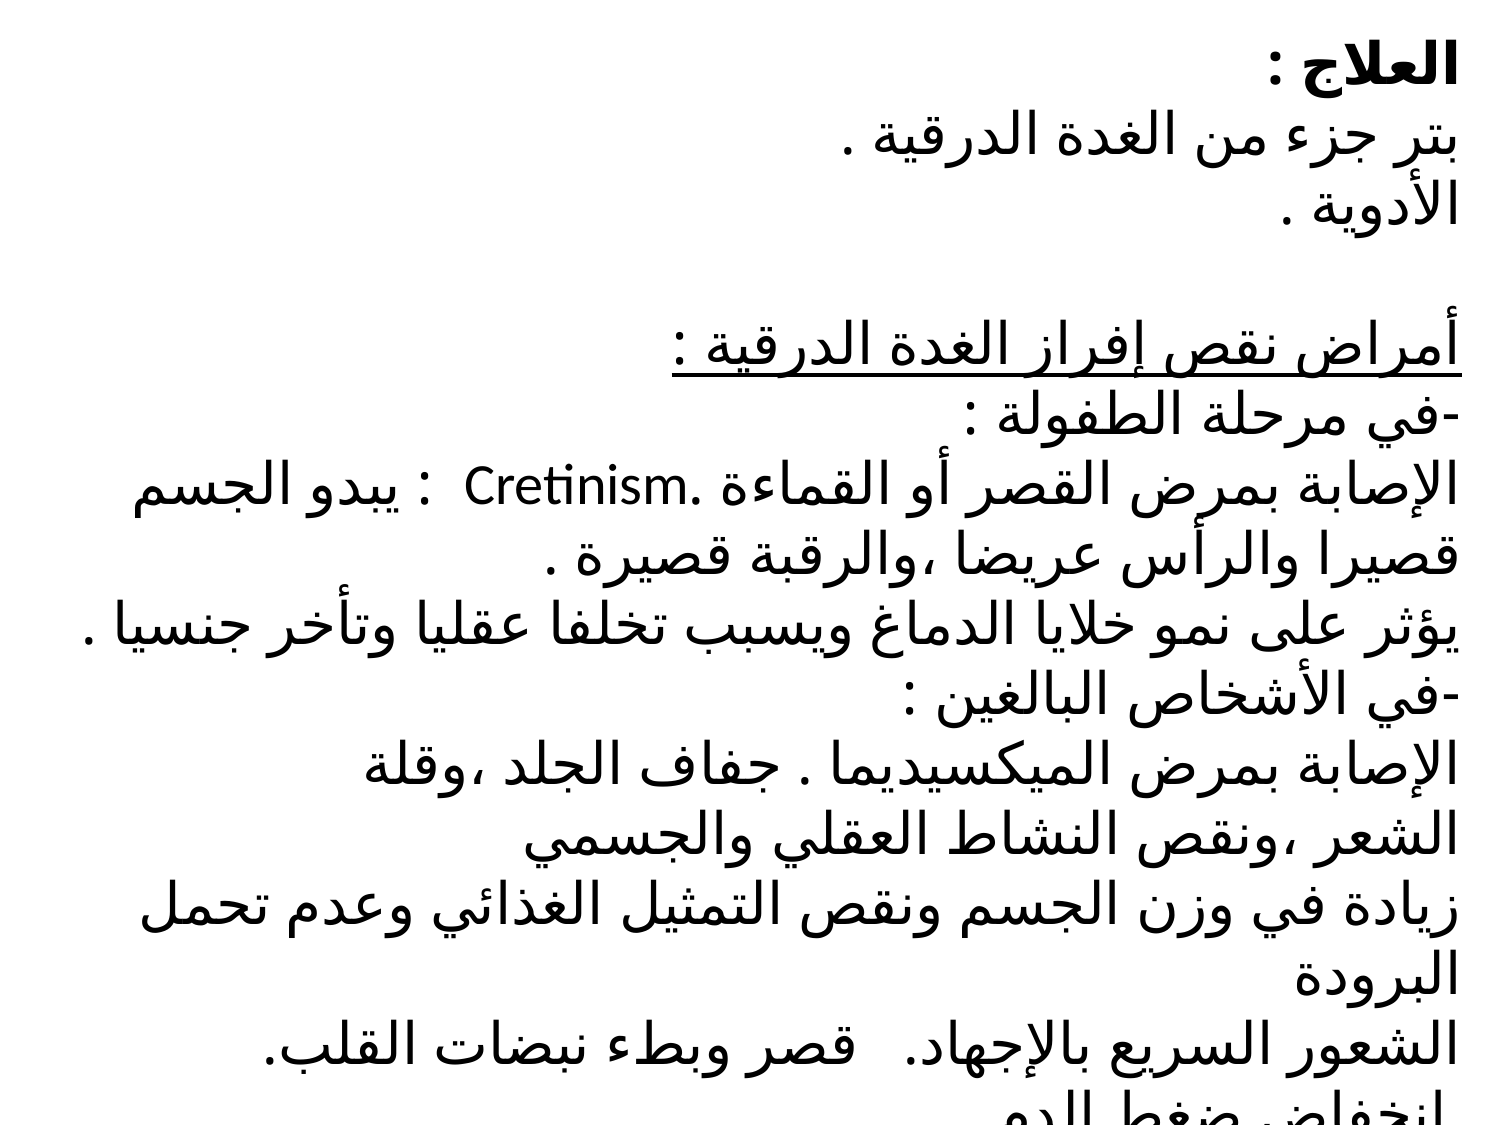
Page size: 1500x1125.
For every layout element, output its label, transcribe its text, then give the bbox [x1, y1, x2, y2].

text_box العلاج : بتر جزء من الغدة الدرقية . الأدوية . أمراض نقص إفراز الغدة الدرقية : -في مرحلة الطفولة : الإصابة بمرض القصر أو القماءة .Cretinism : يبدو الجسم قصيرا والرأس عريضا ،والرقبة قصيرة . يؤثر على نمو خلايا الدماغ ويسبب تخلفا عقليا وتأخر جنسيا . -في الأشخاص البالغين : الإصابة بمرض الميكسيديما . جفاف الجلد ،وقلة الشعر ،ونقص النشاط العقلي والجسمي زيادة في وزن الجسم ونقص التمثيل الغذائي وعدم تحمل البرودة الشعور السريع بالإجهاد. قصر وبطء نبضات القلب. انخفاض ضغط الدم . [53, 19, 1477, 1125]
